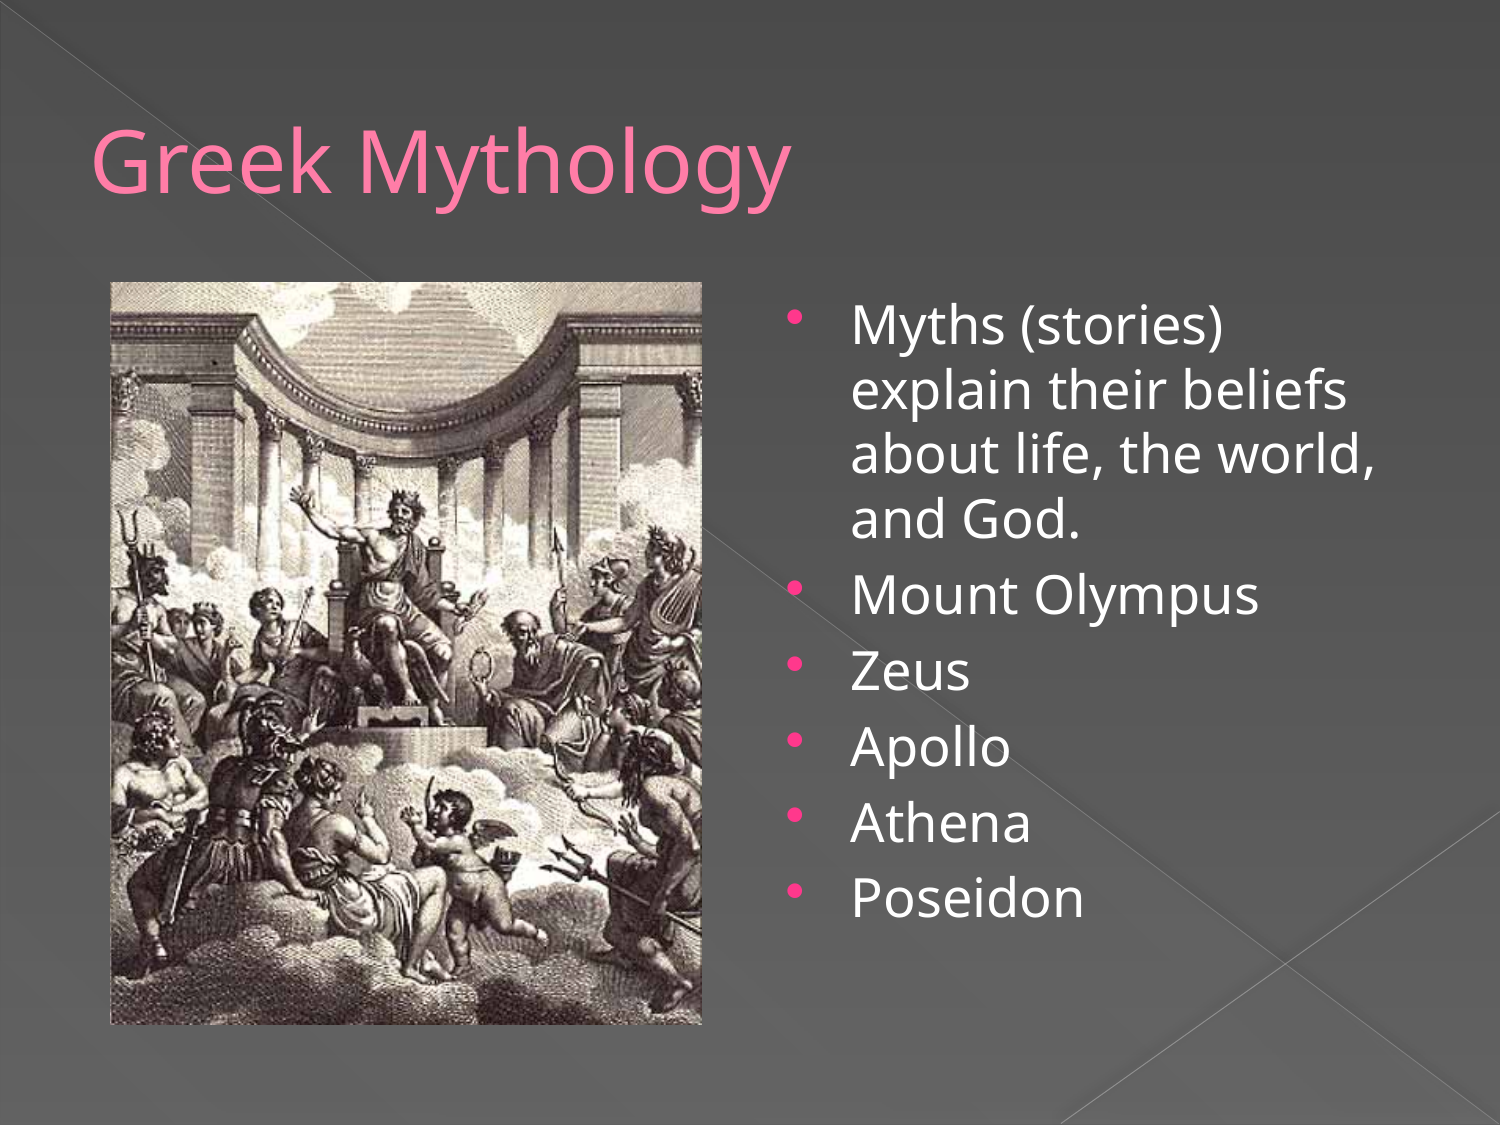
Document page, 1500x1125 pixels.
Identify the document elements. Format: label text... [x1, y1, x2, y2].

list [110, 282, 702, 1026]
list Myths (stories) explain their beliefs about life, the world, and God. Mount Olympus Zeus Apollo Athena Poseidon [762, 282, 1425, 1025]
title Greek Mythology [75, 43, 1425, 274]
